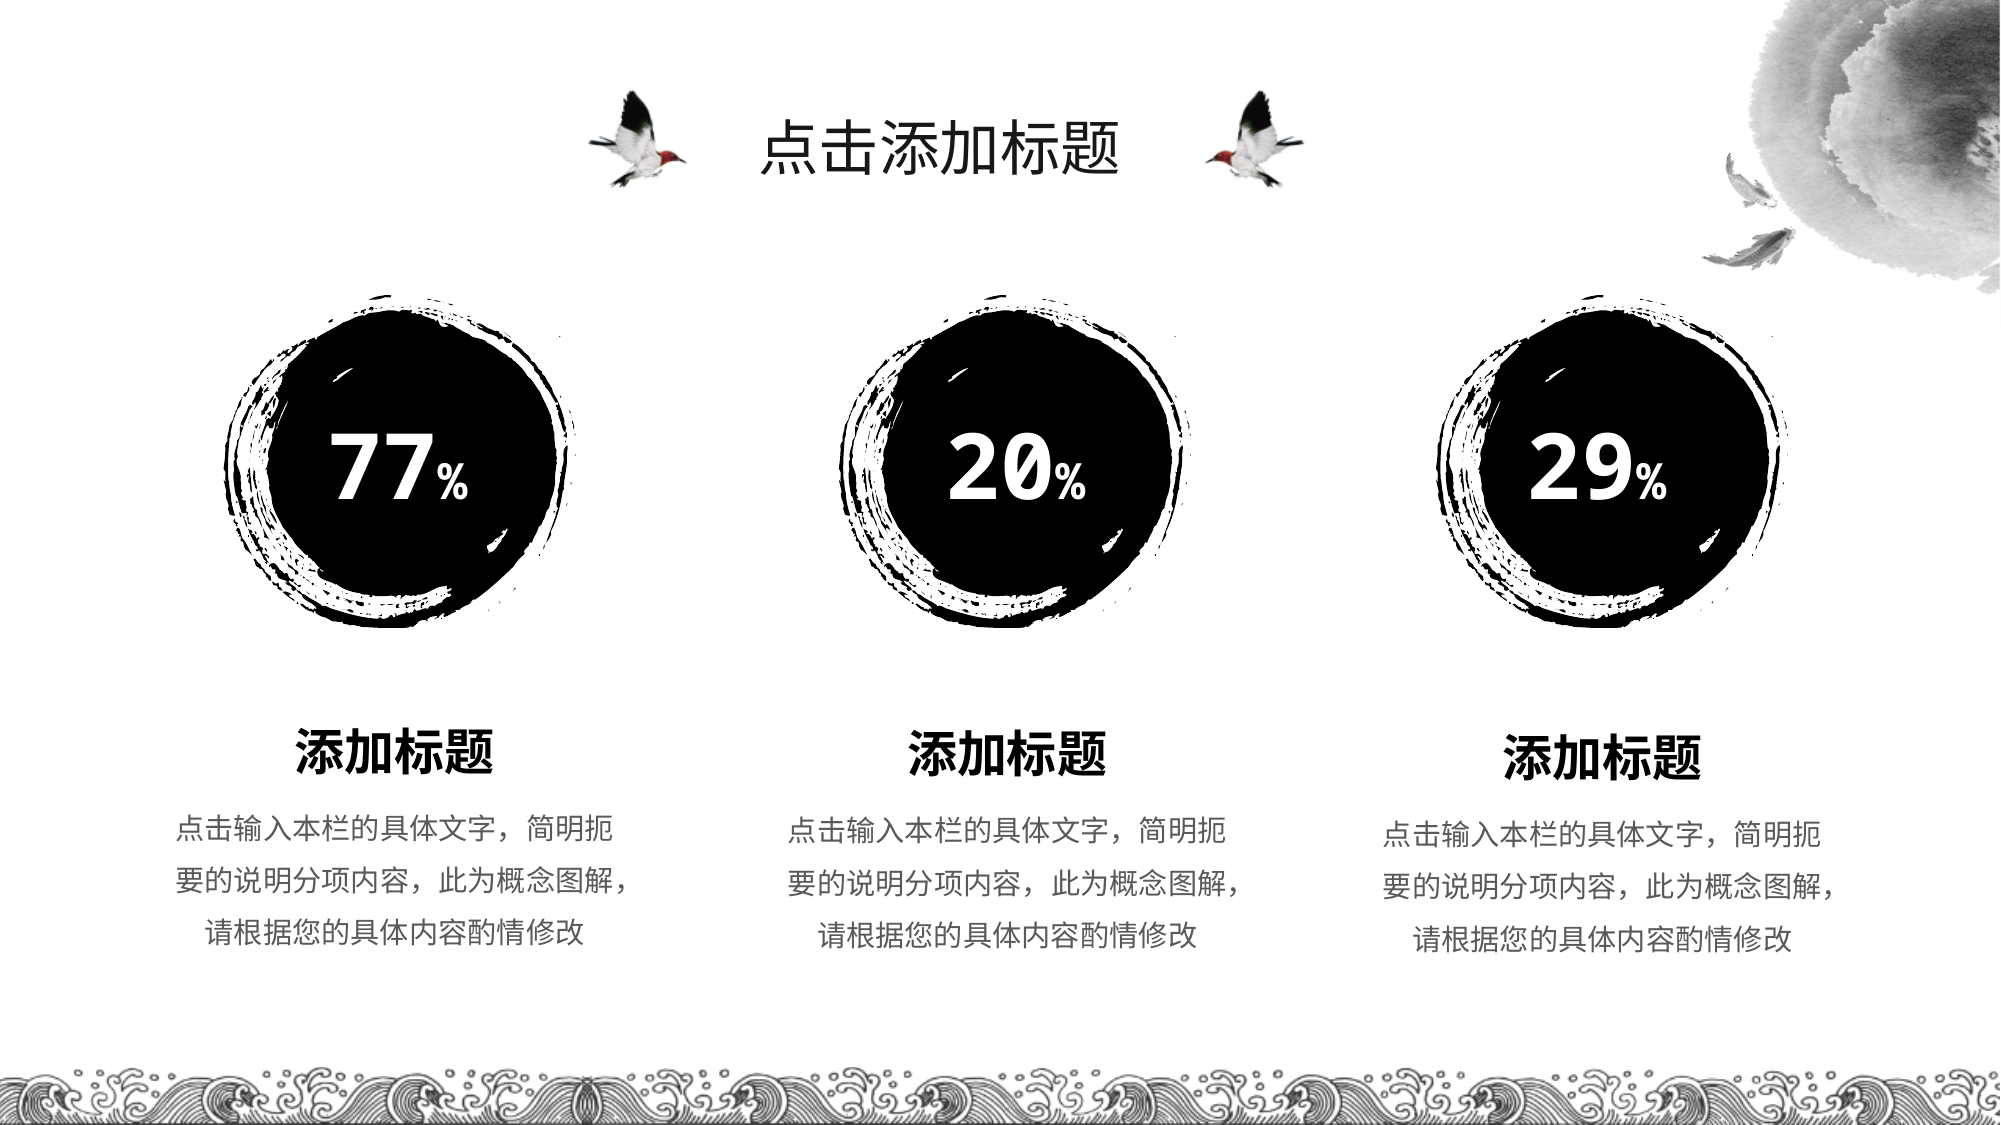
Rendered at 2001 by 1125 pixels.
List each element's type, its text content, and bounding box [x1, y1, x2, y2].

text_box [534, 41, 1359, 247]
text_box 添加标题 [245, 712, 545, 785]
text_box 点击输入本栏的具体文字，简明扼要的说明分项内容，此为概念图解，请根据您的具体内容酌情修改 [769, 787, 1245, 995]
picture [1678, 0, 2001, 329]
text_box 点击输入本栏的具体文字，简明扼要的说明分项内容，此为概念图解，请根据您的具体内容酌情修改 [1364, 791, 1840, 999]
text_box 添加标题 [857, 715, 1157, 787]
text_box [222, 295, 1788, 628]
text_box 点击输入本栏的具体文字，简明扼要的说明分项内容，此为概念图解，请根据您的具体内容酌情修改 [157, 785, 633, 993]
picture [0, 1067, 2000, 1125]
text_box 添加标题 [1452, 718, 1752, 791]
